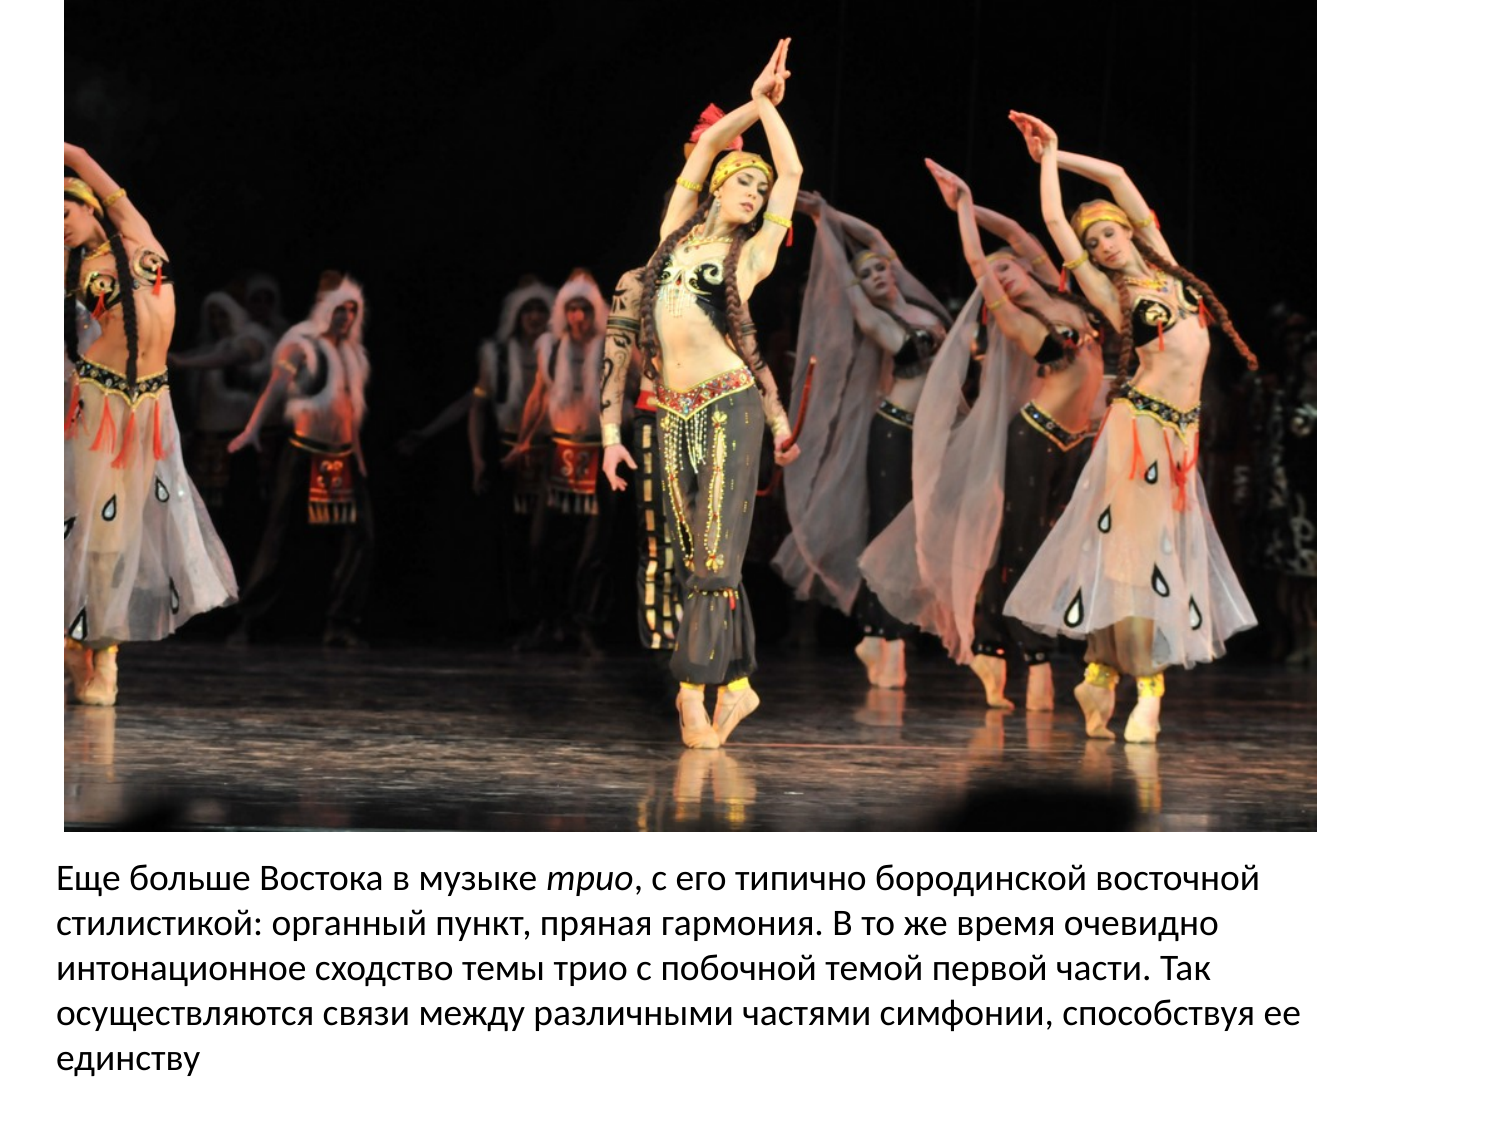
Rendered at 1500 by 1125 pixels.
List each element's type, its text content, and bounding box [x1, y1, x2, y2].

picture [64, 0, 1318, 832]
text_box Еще больше Востока в музыке трио, с его типично бородинской восточной стилистикой: органный пункт, пряная гармония. В то же время очевидно интонационное сходство темы трио с побочной темой первой части. Так осуществляются связи между различными частями симфонии, способствуя ее единству [41, 845, 1459, 1086]
